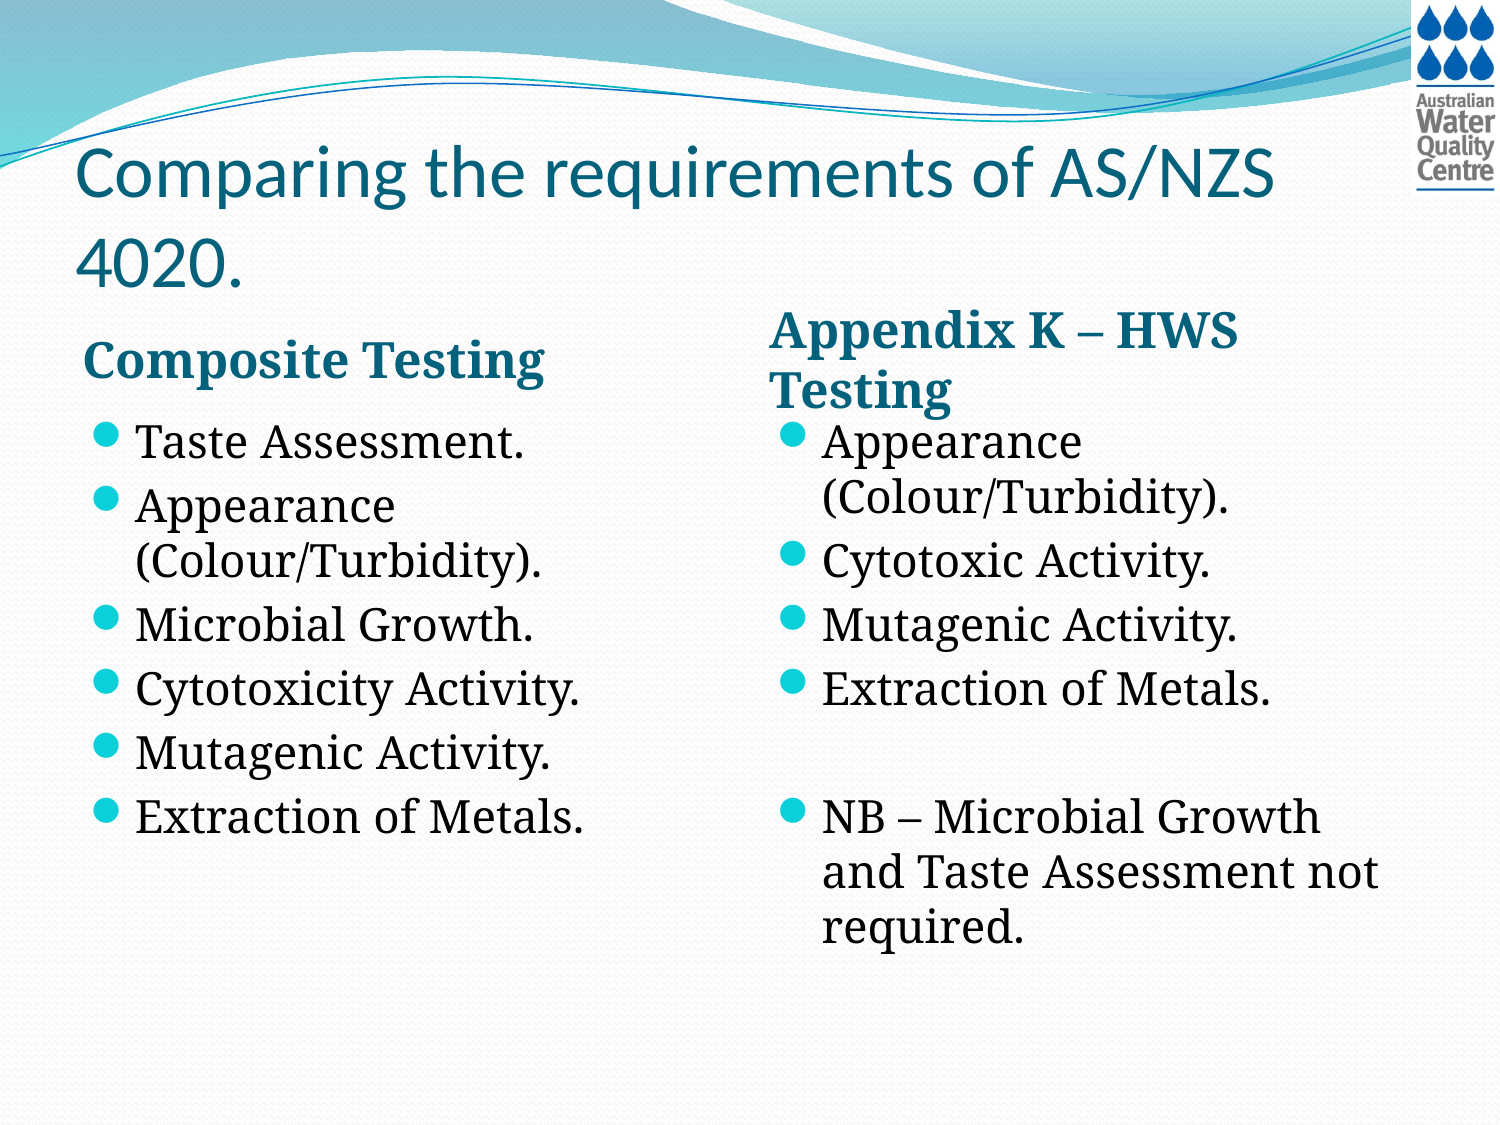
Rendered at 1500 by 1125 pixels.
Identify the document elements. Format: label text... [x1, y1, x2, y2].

title Comparing the requirements of AS/NZS 4020. [75, 115, 1425, 303]
list Composite Testing [75, 304, 738, 412]
picture [1411, 0, 1500, 197]
list Taste Assessment. Appearance (Colour/Turbidity). Microbial Growth. Cytotoxicity Activity. Mutagenic Activity. Extraction of Metals. [75, 412, 738, 1044]
list Appendix K – HWS Testing [761, 305, 1425, 412]
list Appearance (Colour/Turbidity). Cytotoxic Activity. Mutagenic Activity. Extraction of Metals. NB – Microbial Growth and Taste Assessment not required. [761, 412, 1425, 1044]
